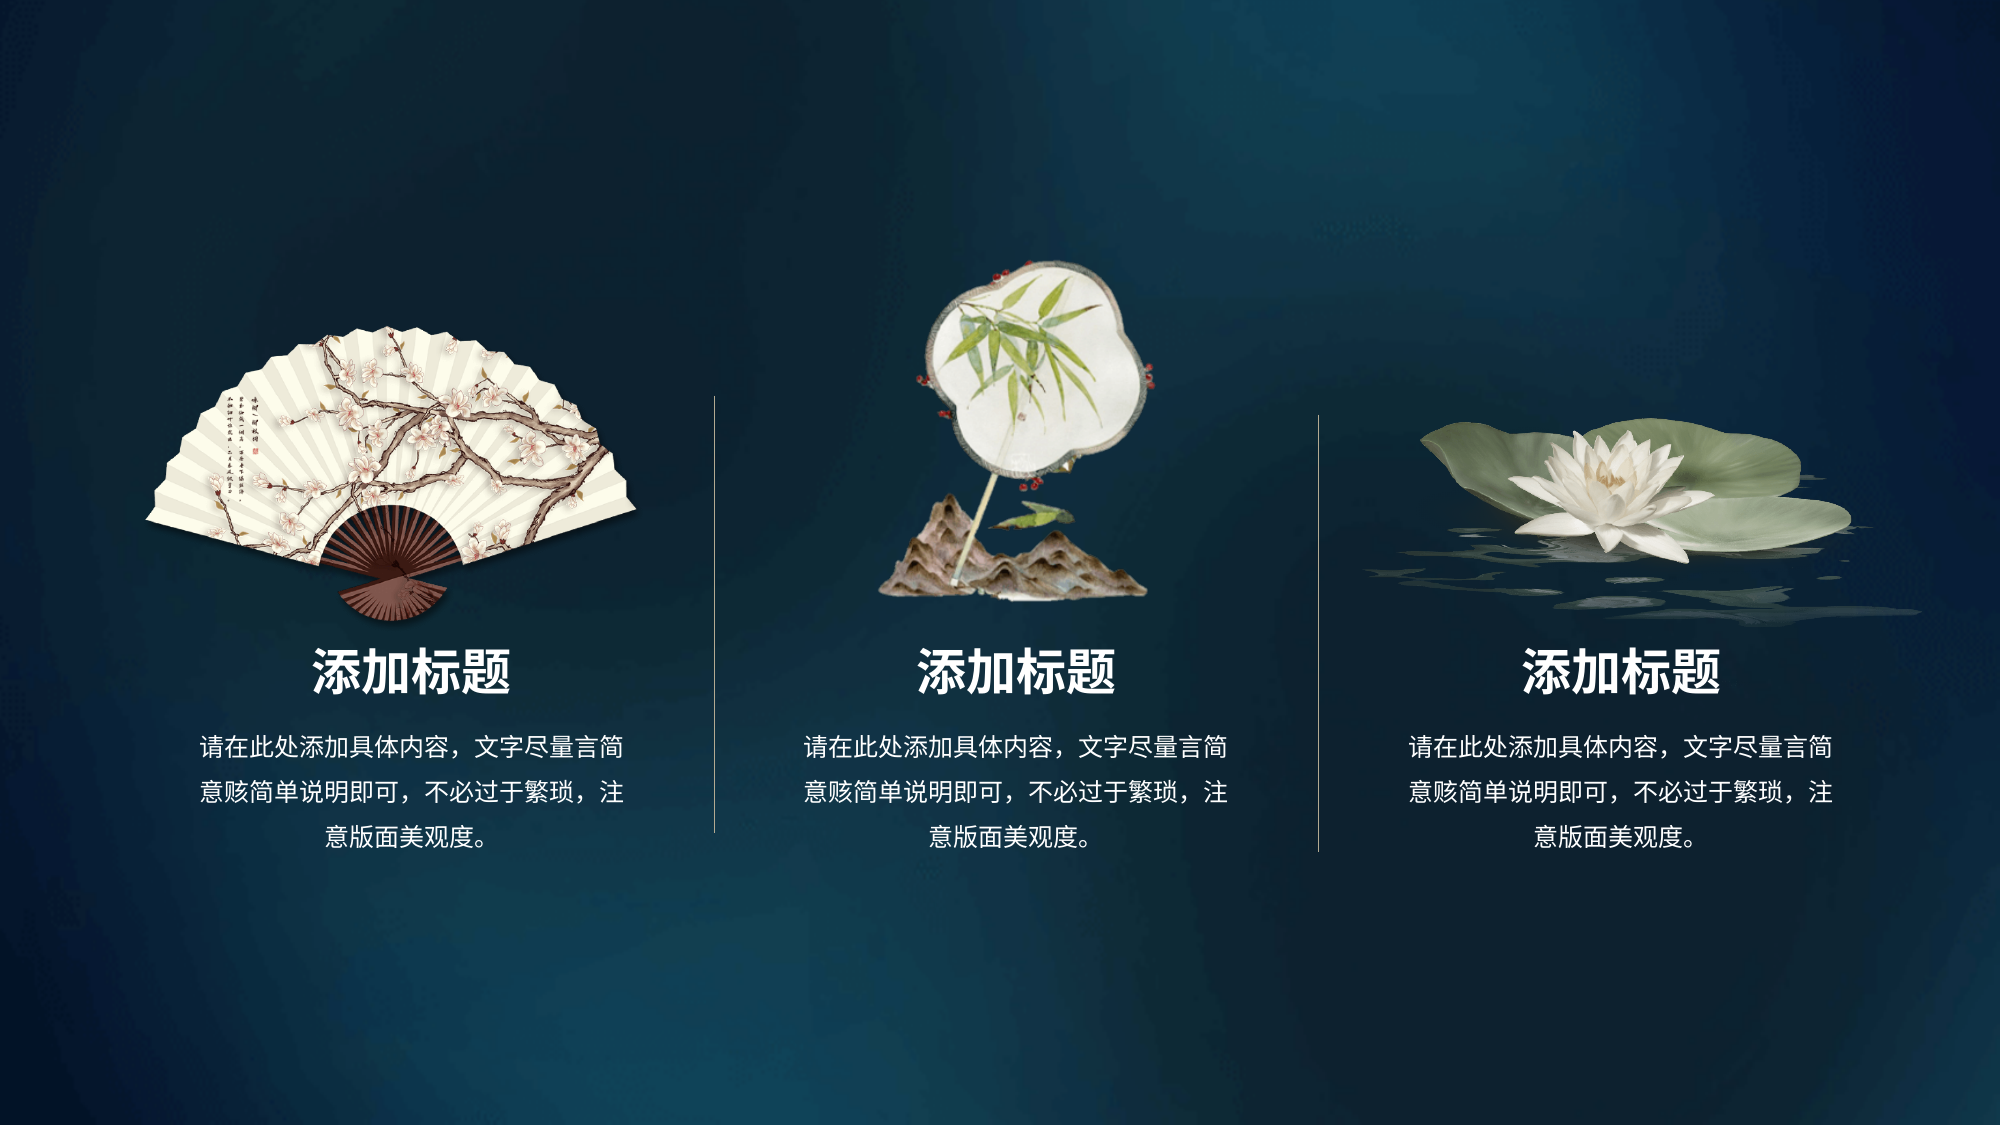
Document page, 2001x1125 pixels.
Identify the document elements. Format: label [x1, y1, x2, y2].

picture [0, 0, 2000, 1125]
text_box [779, 633, 1255, 952]
text_box [174, 654, 650, 952]
text_box [1383, 689, 1859, 952]
